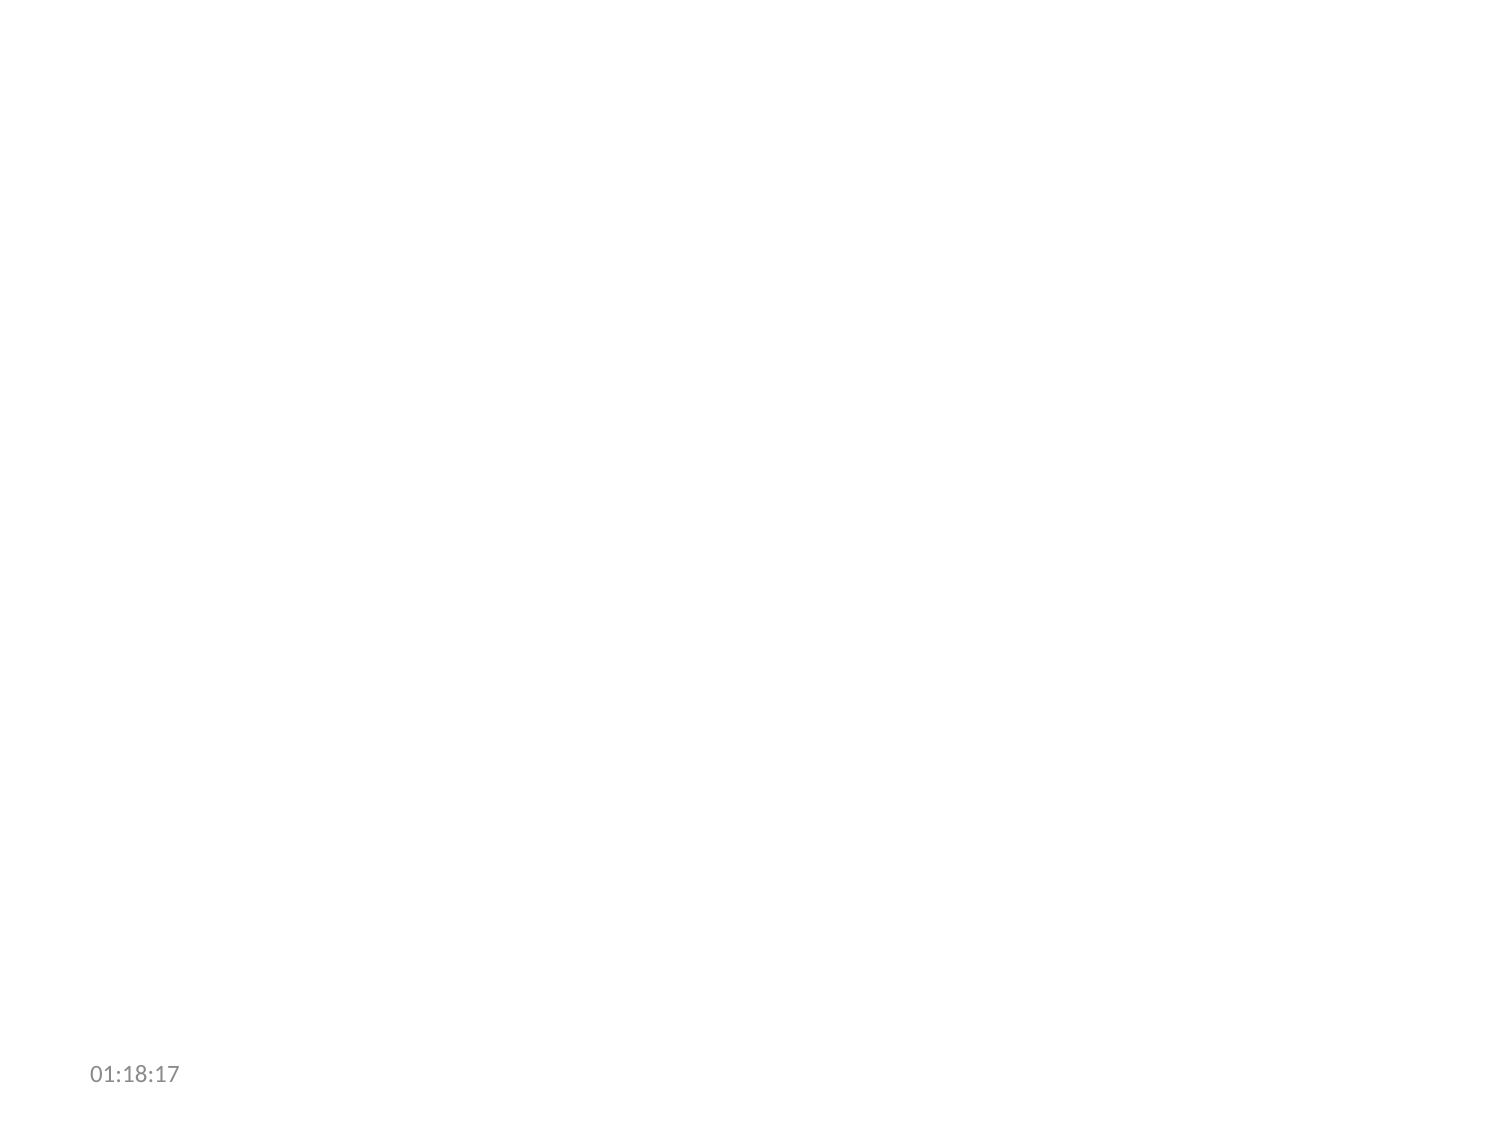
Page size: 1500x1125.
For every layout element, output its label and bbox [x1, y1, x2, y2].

slide_number [75, 1042, 425, 1103]
